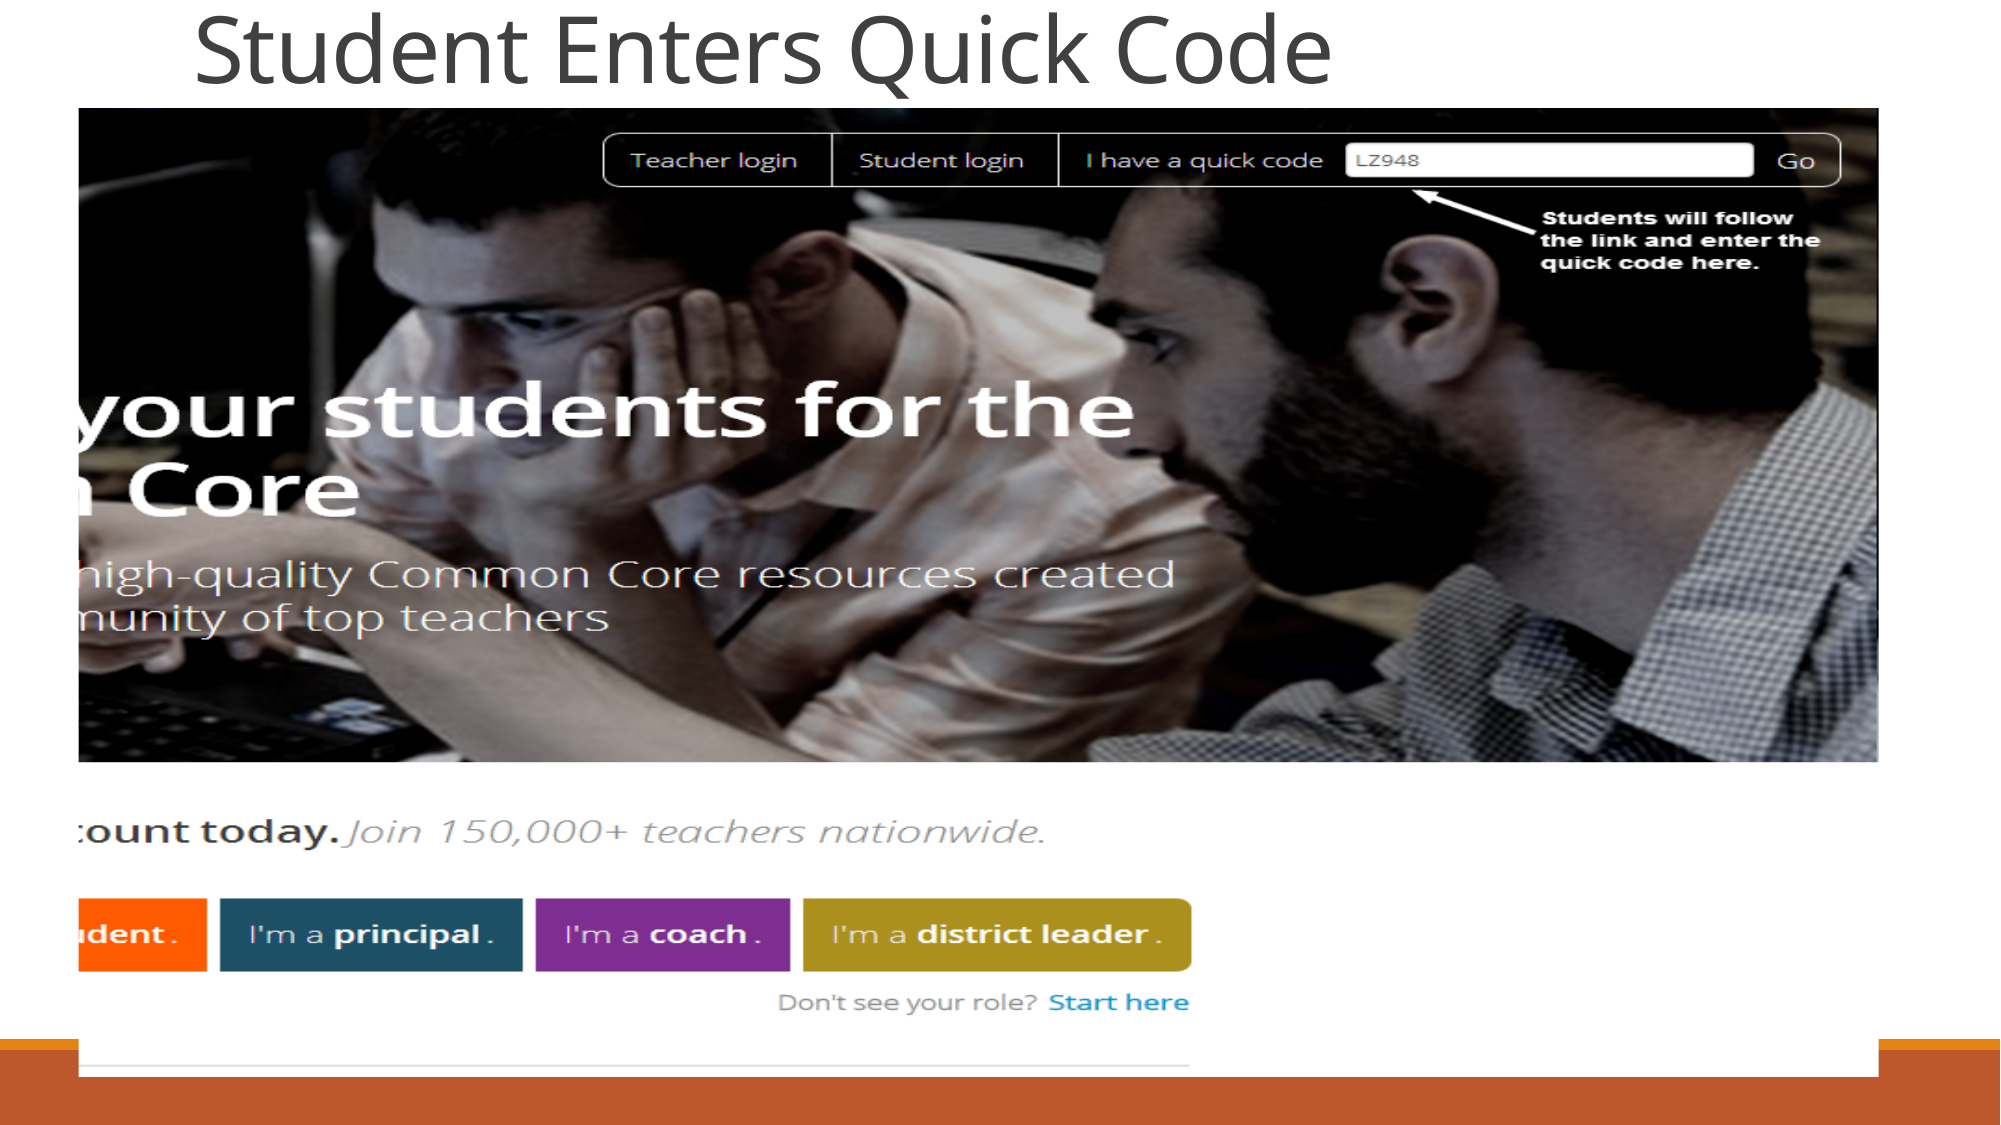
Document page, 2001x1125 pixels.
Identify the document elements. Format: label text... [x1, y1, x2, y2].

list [78, 108, 1880, 1077]
title Student Enters Quick Code [178, 0, 1829, 105]
